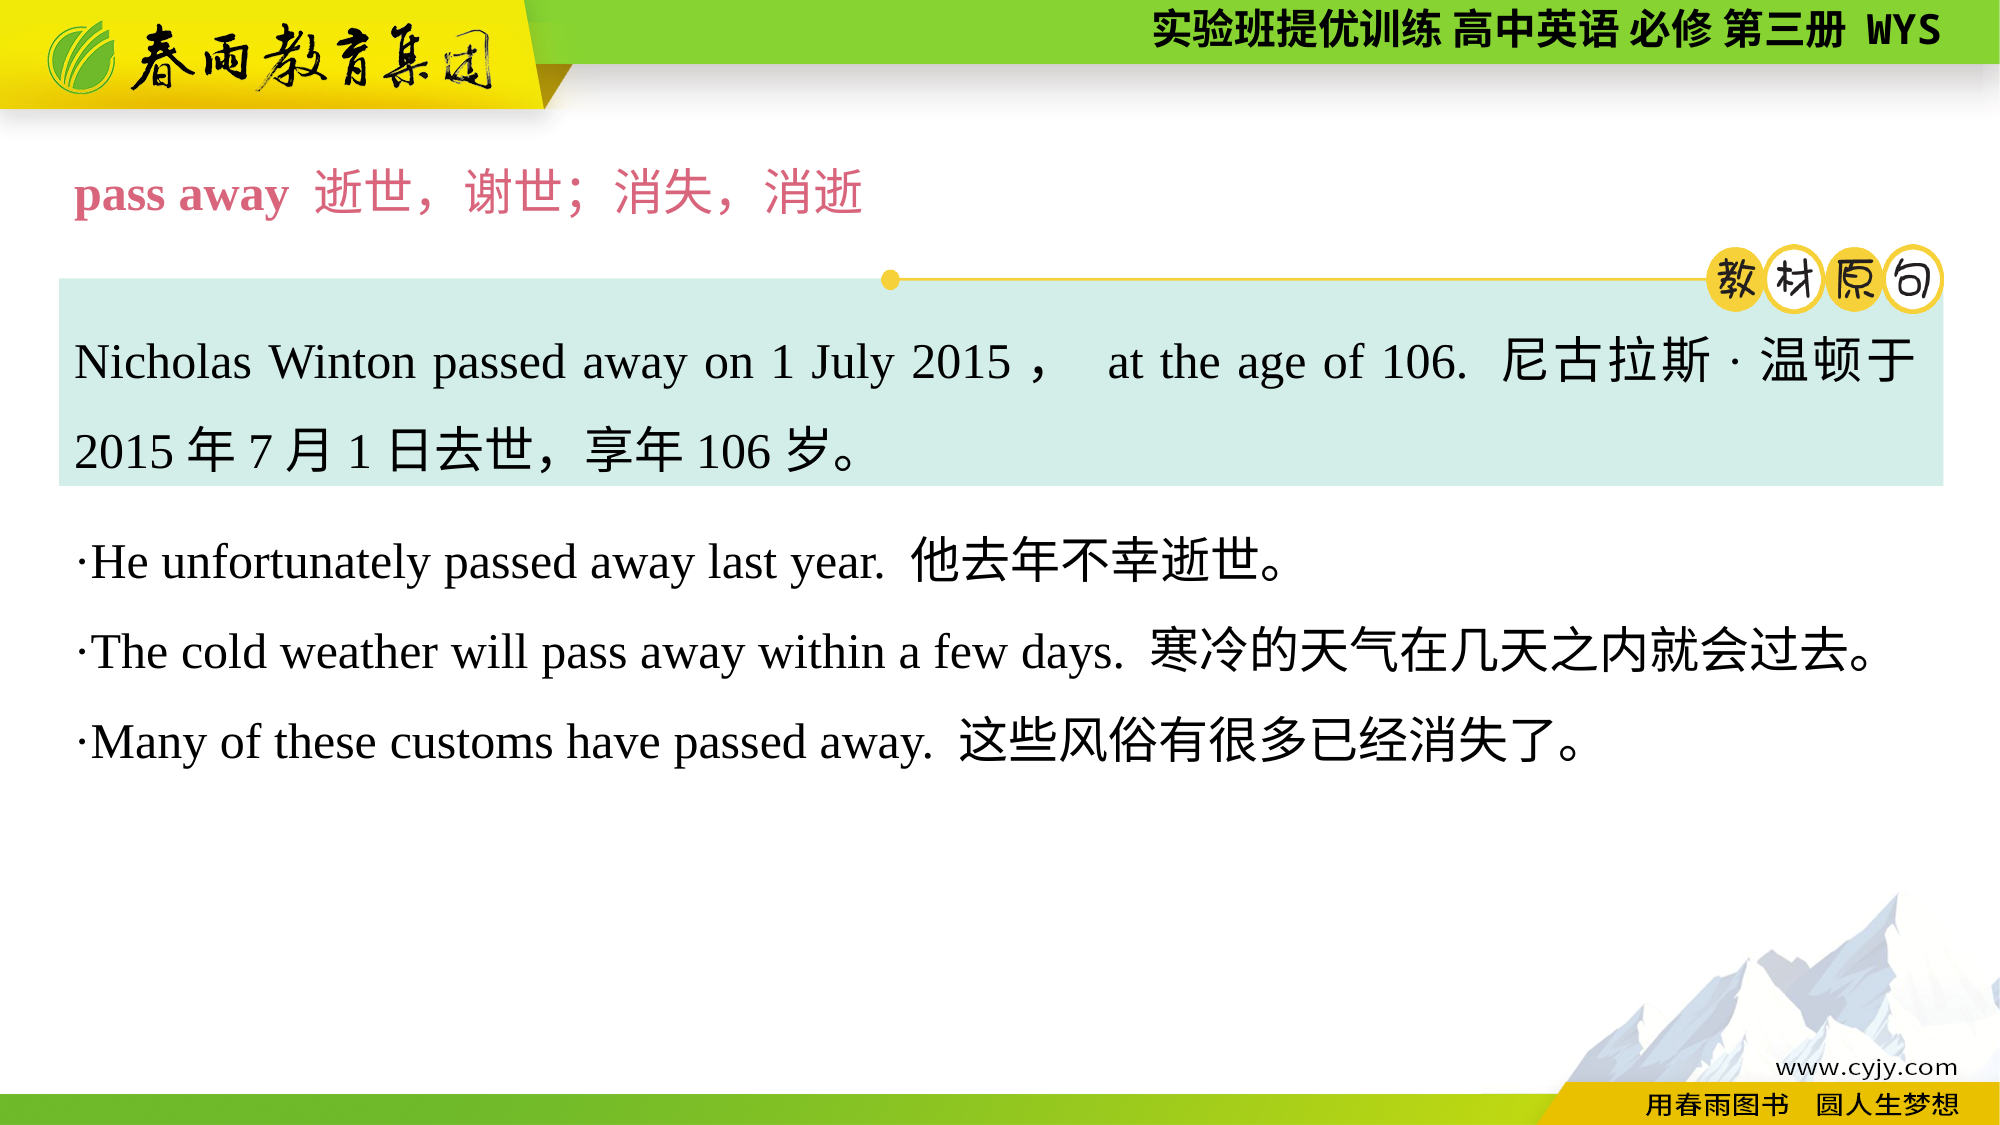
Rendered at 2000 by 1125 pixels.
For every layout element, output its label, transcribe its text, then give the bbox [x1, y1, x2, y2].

list pass away 逝世，谢世；消失，消逝 [59, 122, 1944, 217]
text_box Nicholas Winton passed away on 1 July 2015， at the age of 106. 尼古拉斯·温顿于2015年7月1日去世，享年106岁。 [59, 278, 1944, 486]
text_box ·He unfortunately passed away last year. 他去年不幸逝世。 ·The cold weather will pass away within a few days. 寒冷的天气在几天之内就会过去。 ·Many of these customs have passed away. 这些风俗有很多已经消失了。 [59, 491, 1944, 777]
picture [0, 0, 2000, 1125]
